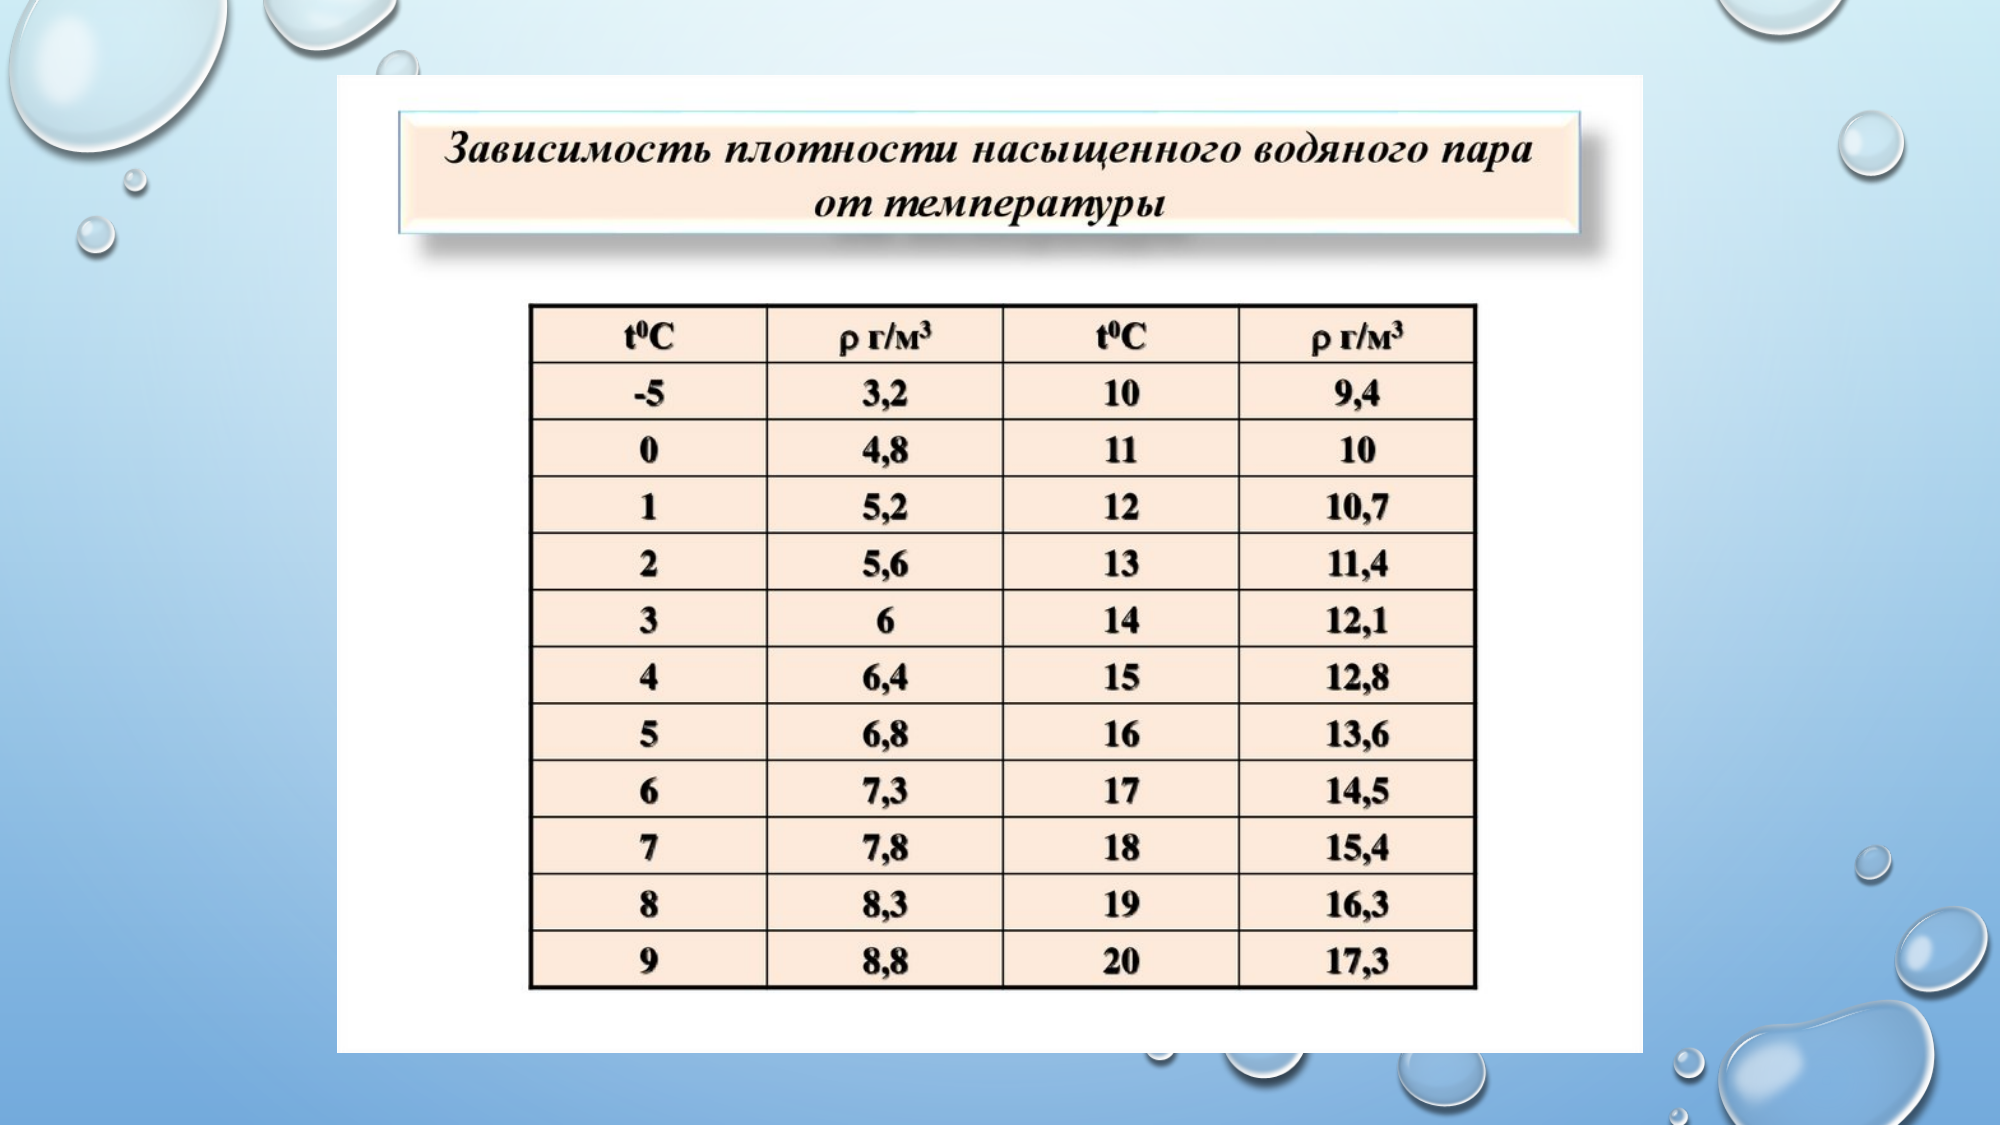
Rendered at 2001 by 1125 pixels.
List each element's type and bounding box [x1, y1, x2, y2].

list [336, 75, 1643, 1054]
picture [0, 0, 2000, 1125]
